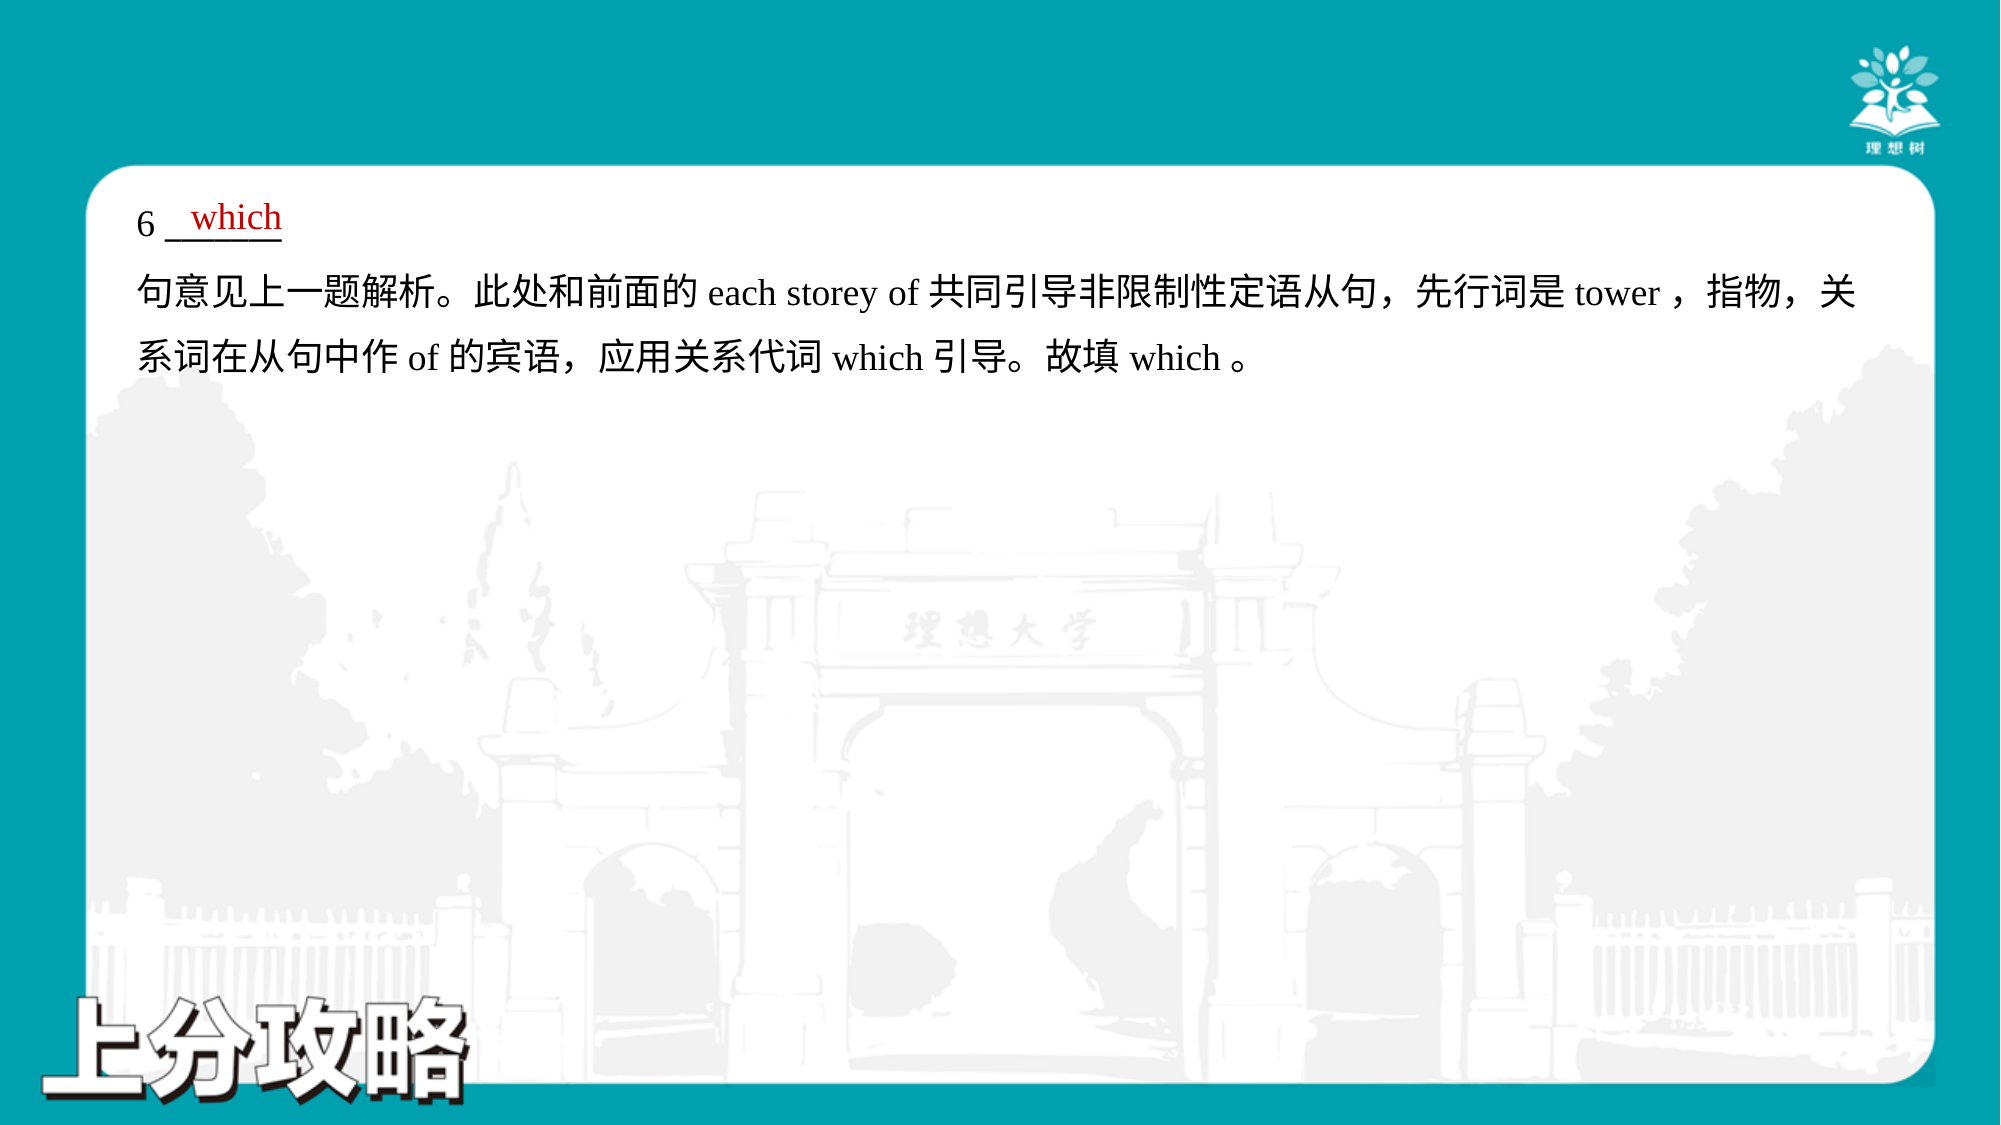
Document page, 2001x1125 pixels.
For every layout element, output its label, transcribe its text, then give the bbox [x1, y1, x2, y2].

text_box 6 _______ [136, 176, 1865, 237]
picture [0, 0, 2000, 1125]
text_box which [176, 170, 296, 230]
text_box 句意见上一题解析。此处和前面的each storey of共同引导非限制性定语从句，先行词是tower，指物，关 系词在从句中作of的宾语，应用关系代词which引导。故填which。 [136, 244, 1865, 372]
